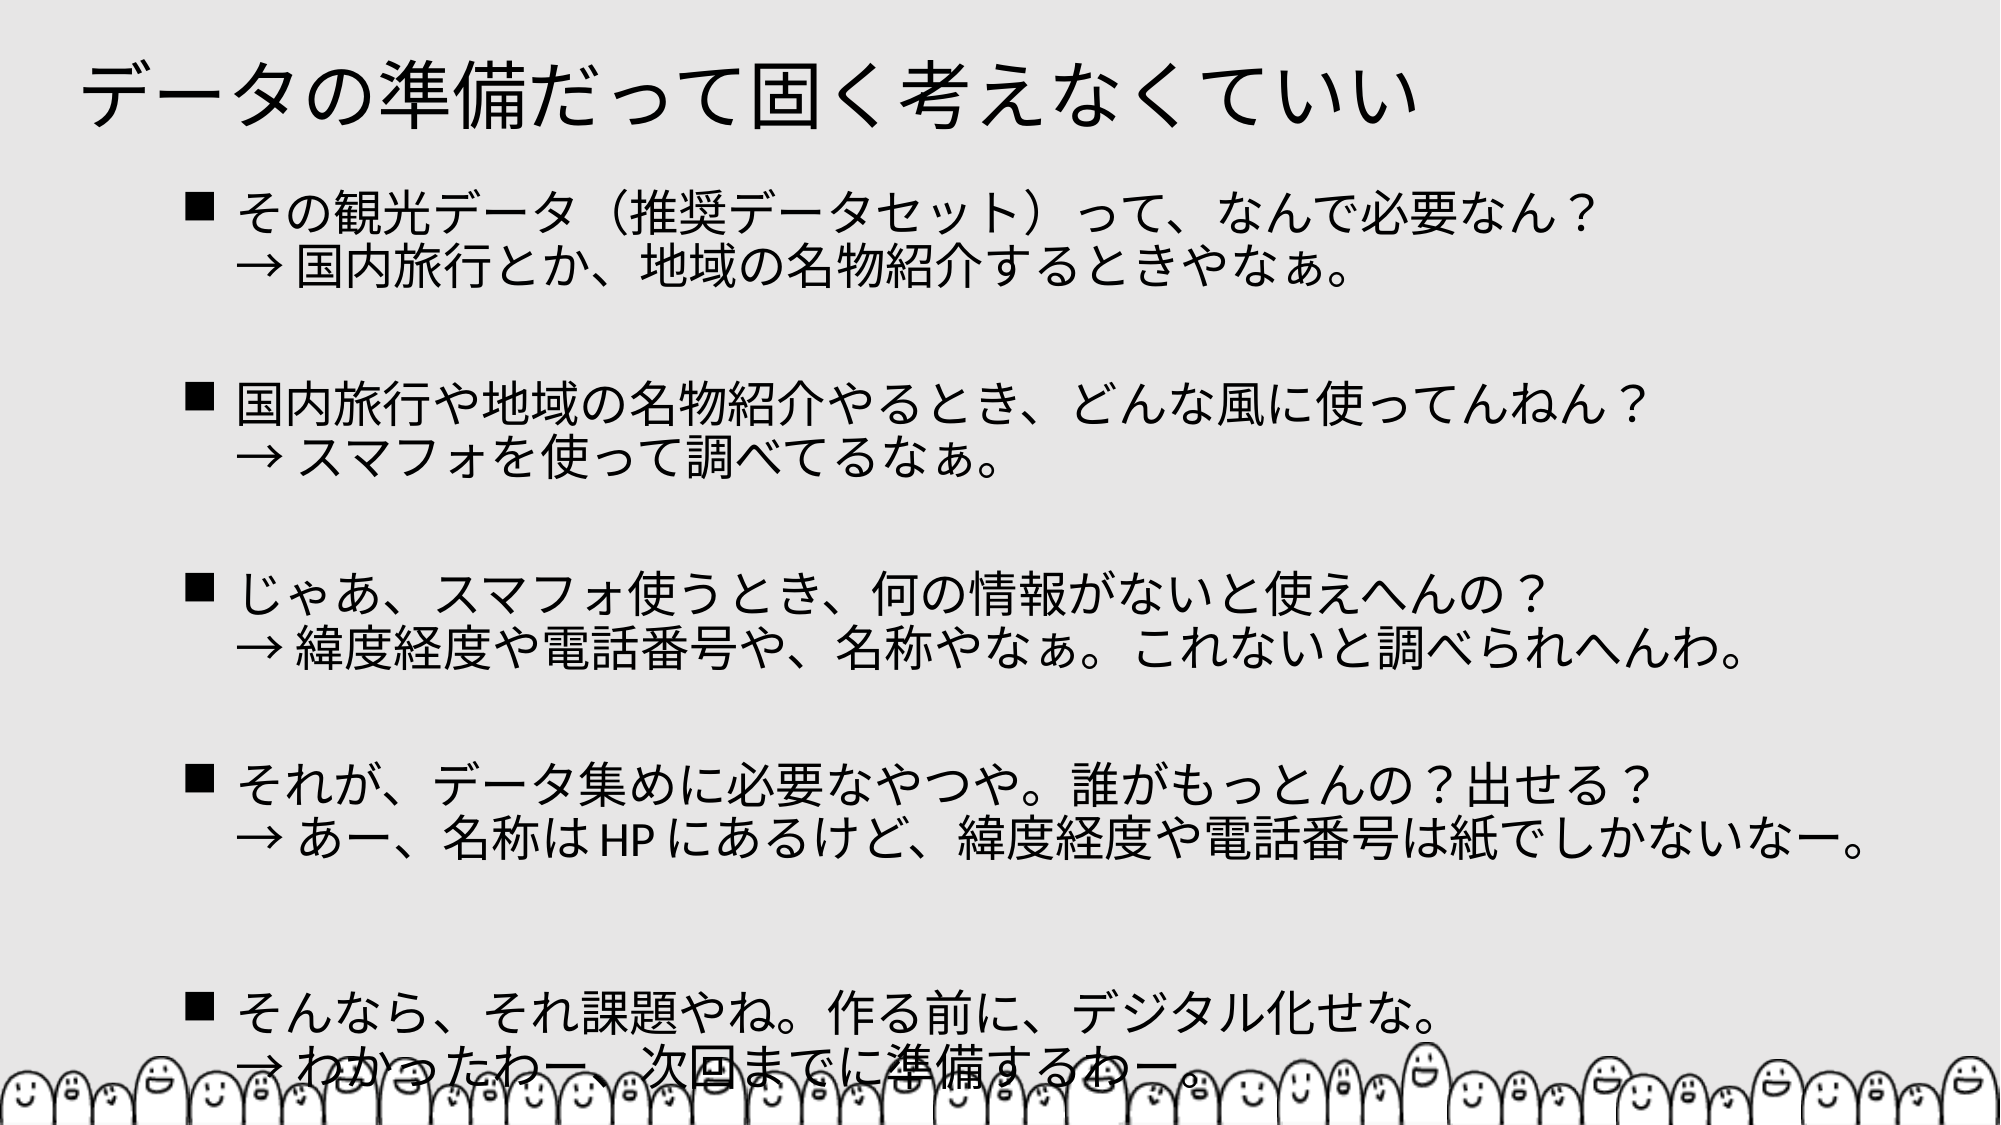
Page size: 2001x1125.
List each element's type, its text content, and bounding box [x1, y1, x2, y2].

picture [0, 1056, 137, 1125]
picture [1863, 1056, 2000, 1125]
title データの準備だって固く考えなくていい [31, 32, 1969, 167]
list その観光データ（推奨データセット）って、なんで必要なん？ → 国内旅行とか、地域の名物紹介するときやなぁ。 国内旅行や地域の名物紹介やるとき、どんな風に使ってんねん？ → スマフォを使って調べてるなぁ。 じゃあ、スマフォ使うとき、何の情報がないと使えへんの？ → 緯度経度や電話番号や、名称やなぁ。これないと調べられへんわ。 それが、データ集めに必要なやつや。誰がもっとんの？出せる？ → あー、名称はHPにあるけど、緯度経度や電話番号は紙でしかないなー。 そんなら、それ課題やね。作る前に、デジタル化せな。 → わかったわー、次回までに準備するわー。 [137, 181, 1863, 1125]
